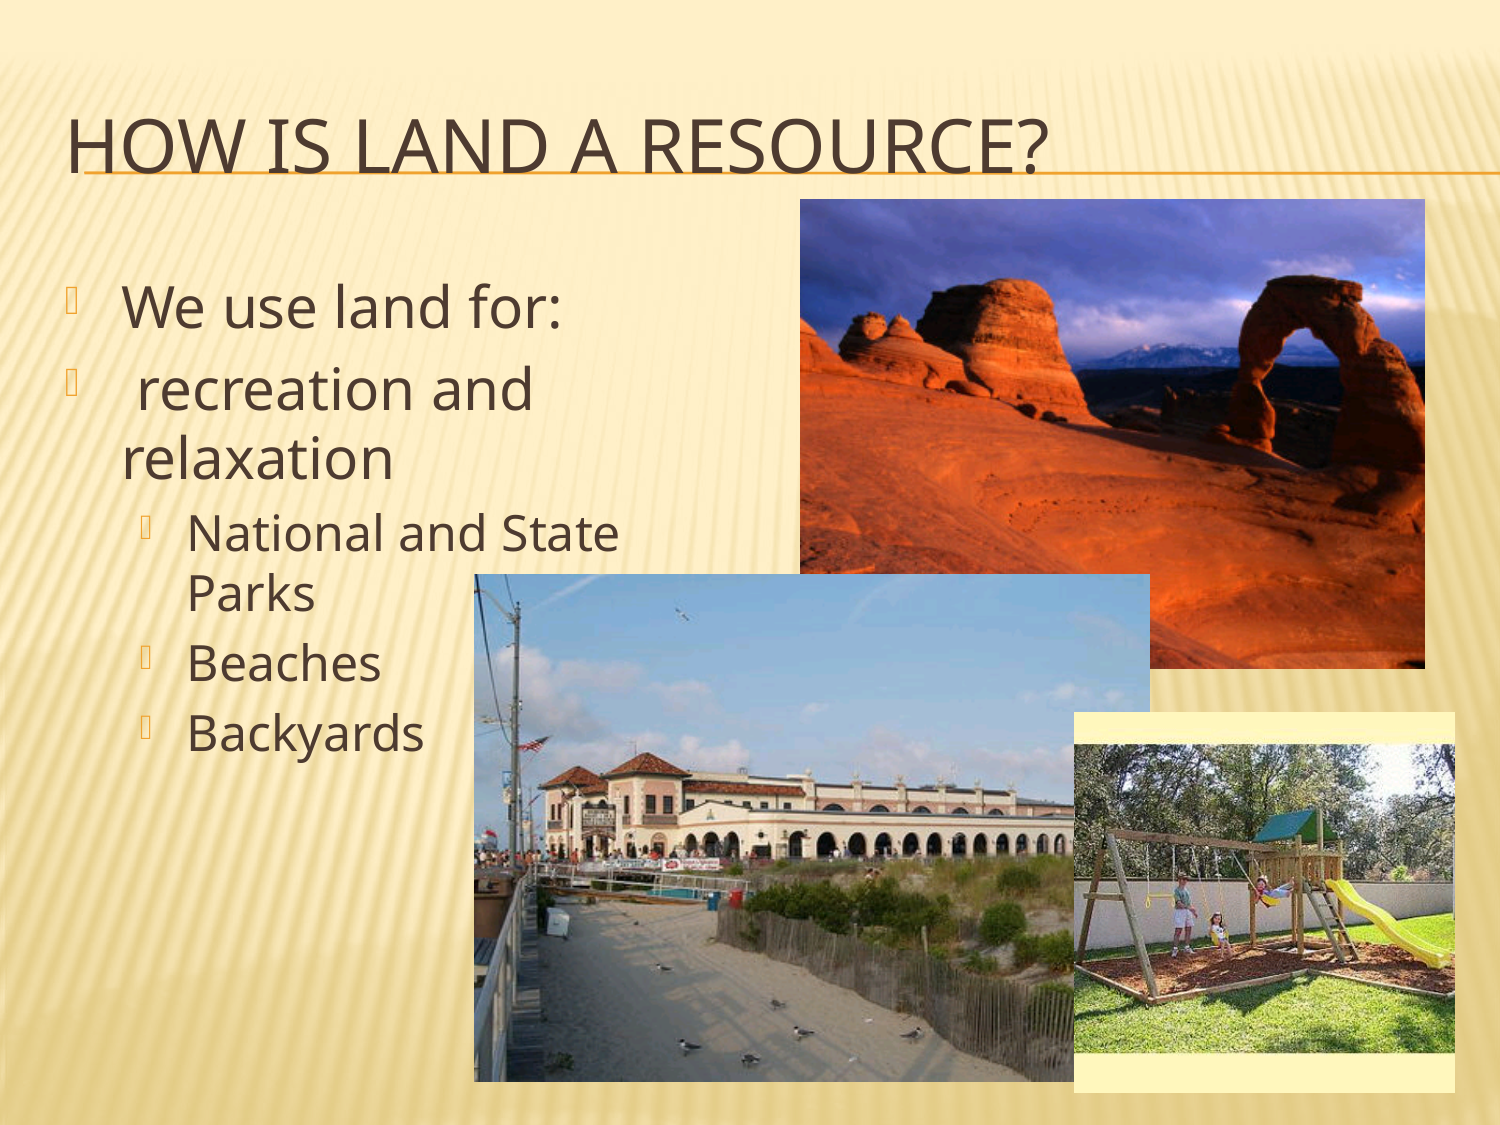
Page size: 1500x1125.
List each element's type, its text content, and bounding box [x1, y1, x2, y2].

picture [474, 199, 1455, 1093]
list We use land for: recreation and relaxation National and State Parks Beaches Backyards [50, 262, 738, 1038]
title How is land a resource? [49, 75, 1475, 213]
